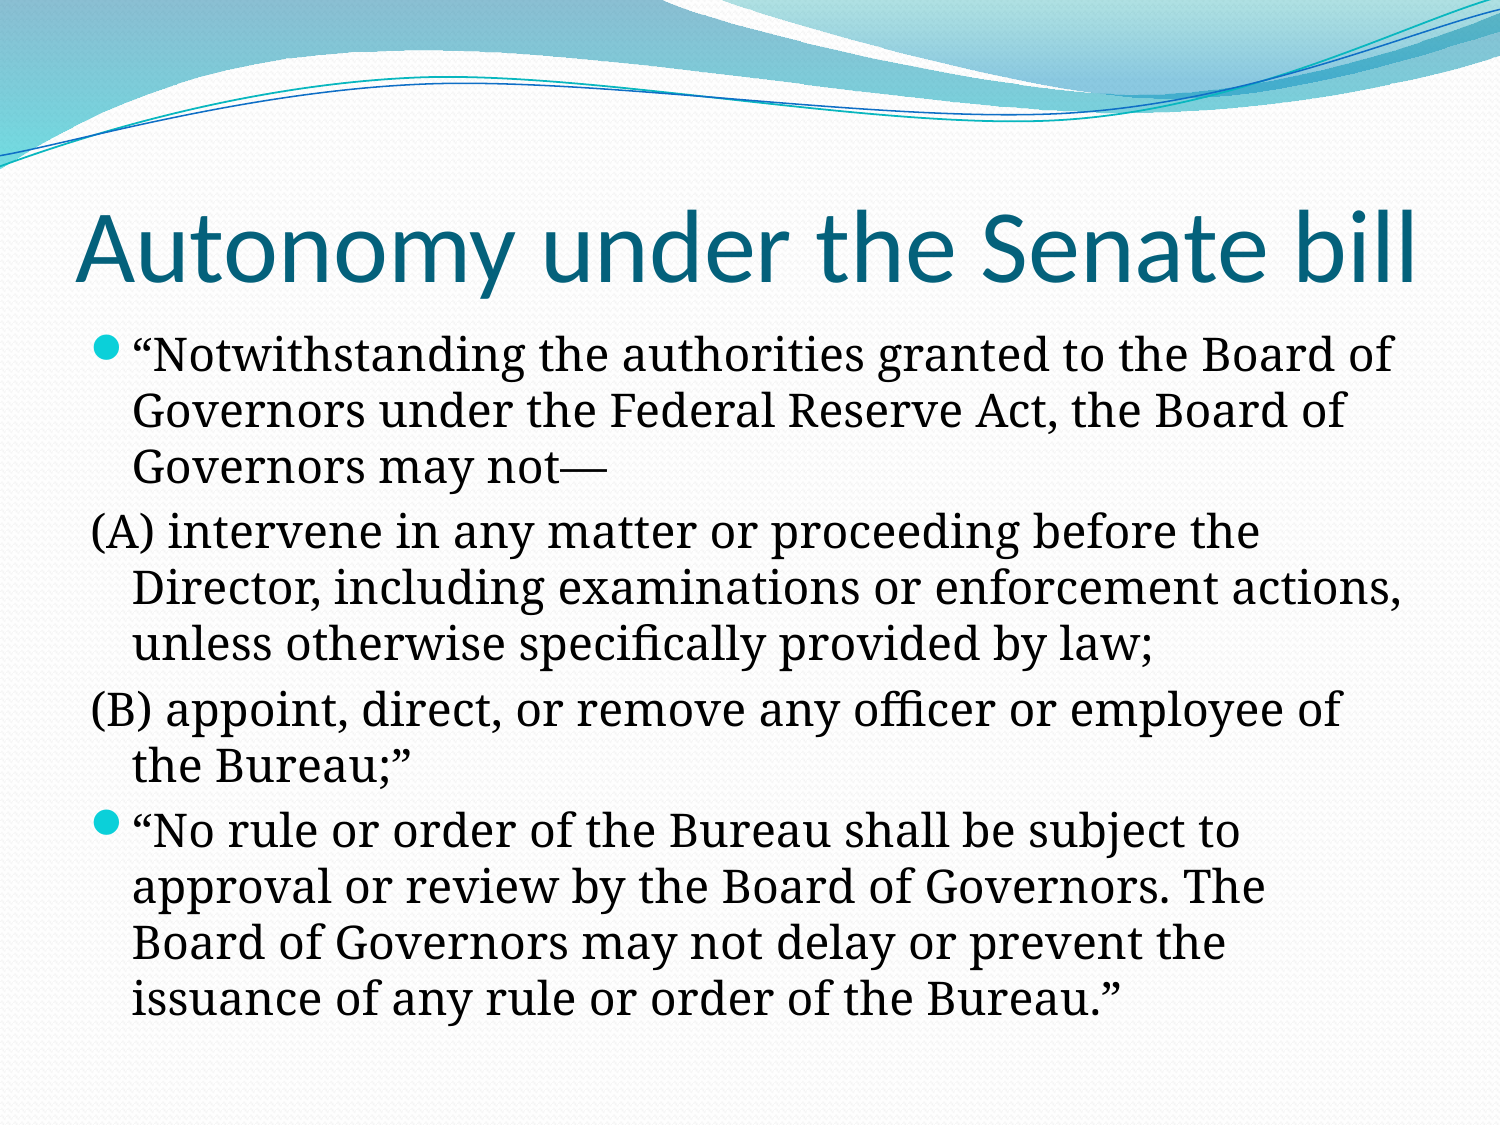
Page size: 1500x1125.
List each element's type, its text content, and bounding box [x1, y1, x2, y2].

list “Notwithstanding the authorities granted to the Board of Governors under the Federal Reserve Act, the Board of Governors may not— (A) intervene in any matter or proceeding before the Director, including examinations or enforcement actions, unless otherwise specifically provided by law; (B) appoint, direct, or remove any officer or employee of the Bureau;” “No rule or order of the Bureau shall be subject to approval or review by the Board of Governors. The Board of Governors may not delay or prevent the issuance of any rule or order of the Bureau.” [74, 317, 1426, 1038]
title Autonomy under the Senate bill [74, 115, 1426, 304]
